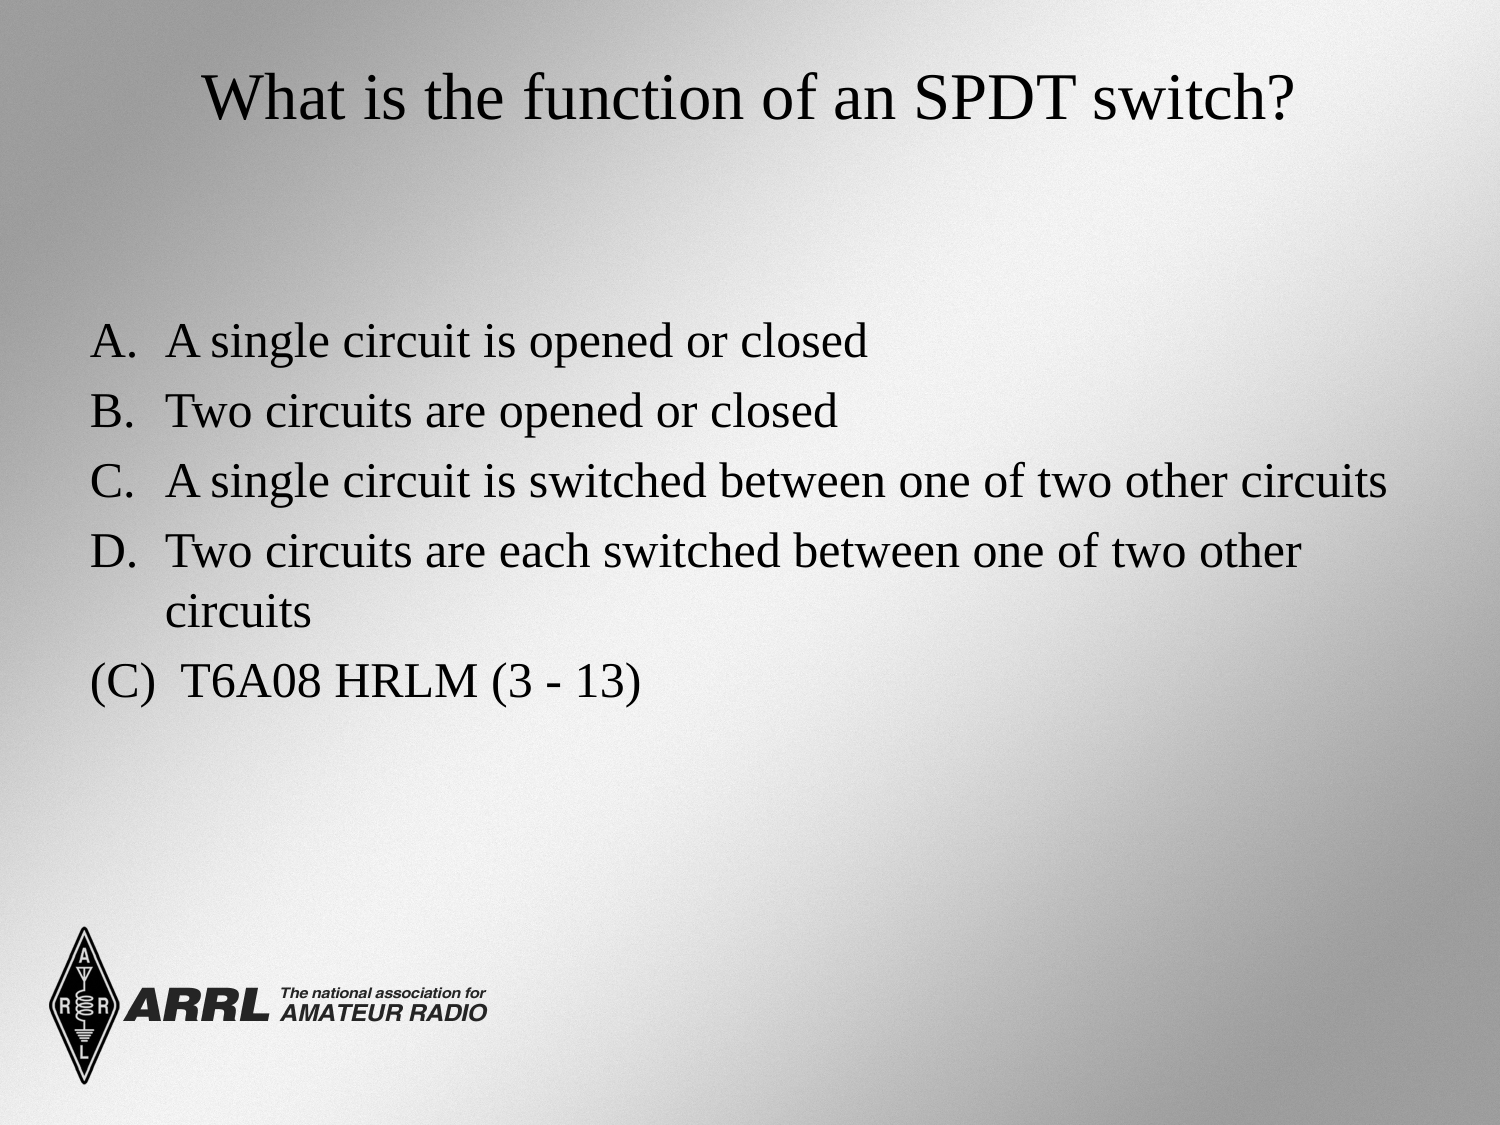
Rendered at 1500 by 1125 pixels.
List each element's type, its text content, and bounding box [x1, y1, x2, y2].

list A single circuit is opened or closed Two circuits are opened or closed A single circuit is switched between one of two other circuits Two circuits are each switched between one of two other circuits (C) T6A08 HRLM (3 - 13) [75, 299, 1425, 1005]
title What is the function of an SPDT switch? [75, 45, 1425, 233]
picture [0, 0, 1500, 1125]
